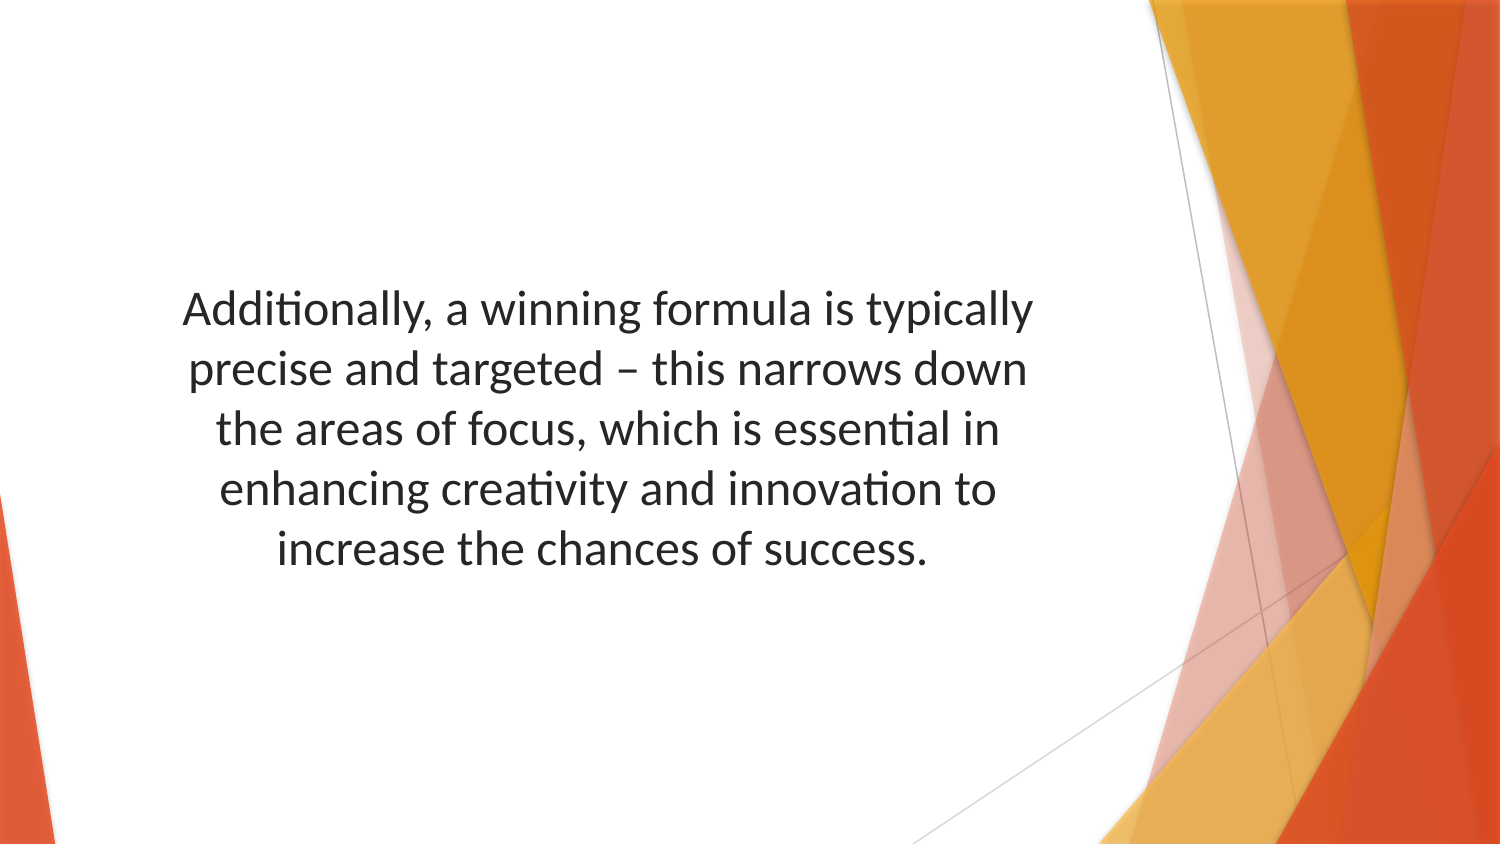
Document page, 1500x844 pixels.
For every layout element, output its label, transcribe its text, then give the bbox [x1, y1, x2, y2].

list Additionally, a winning formula is typically precise and targeted – this narrows down the areas of focus, which is essential in enhancing creativity and innovation to increase the chances of success. [147, 268, 1069, 611]
